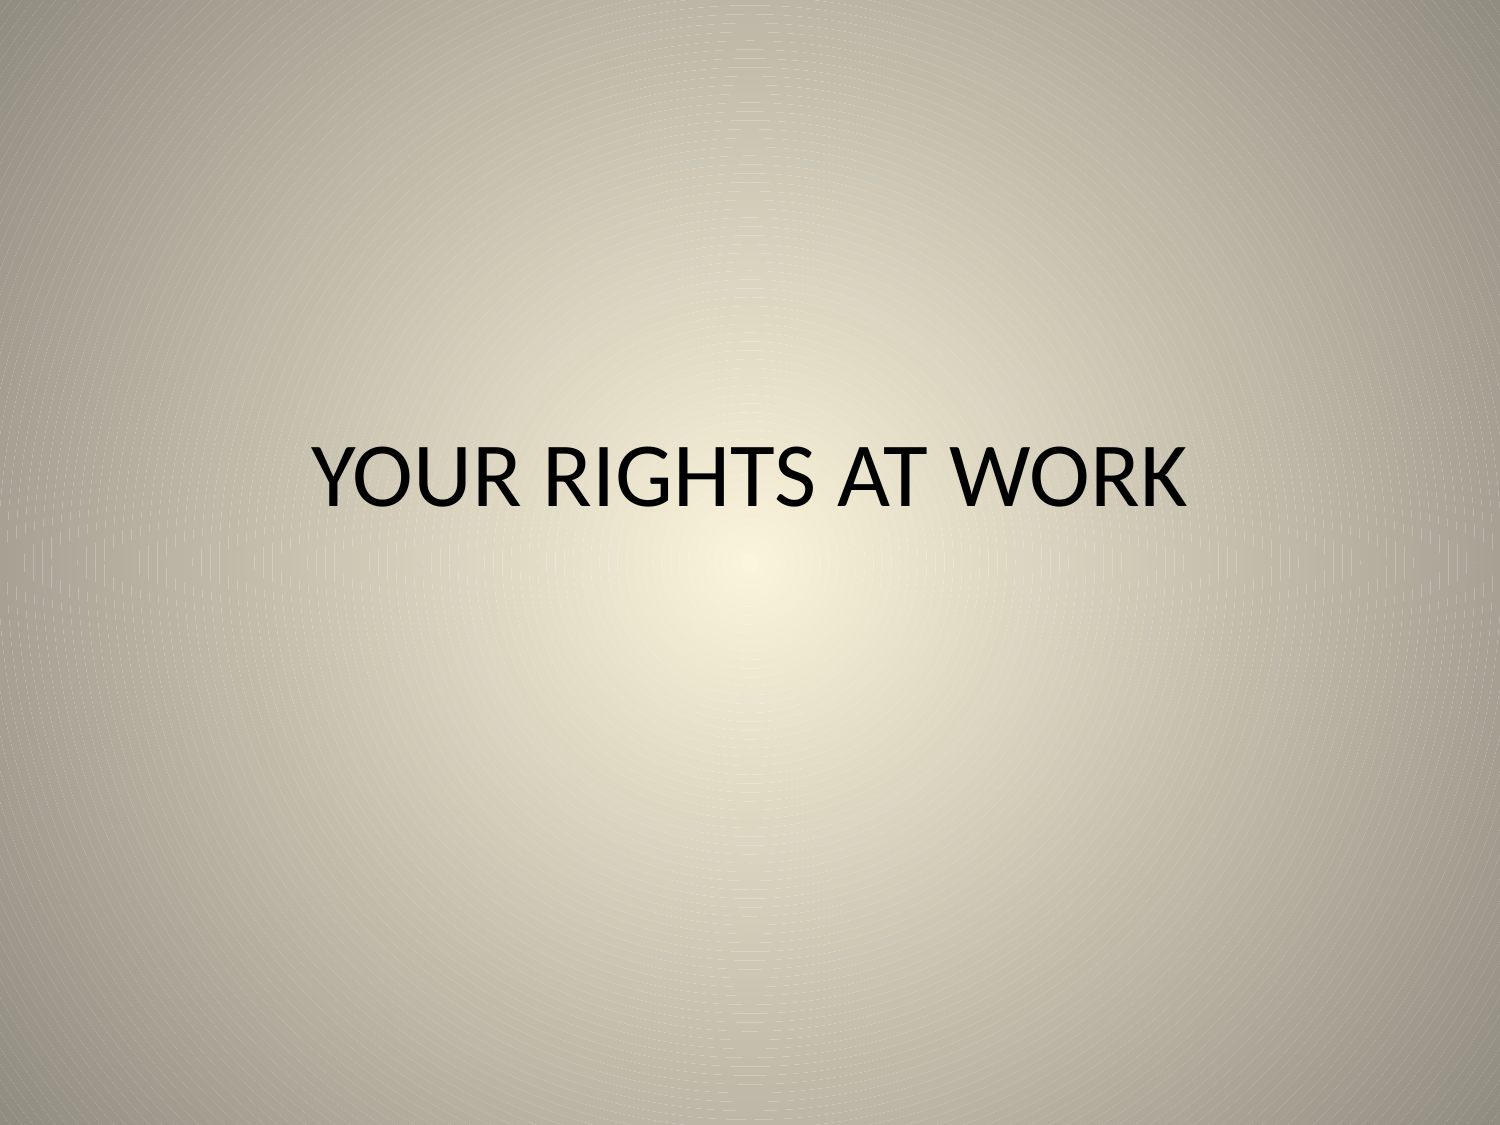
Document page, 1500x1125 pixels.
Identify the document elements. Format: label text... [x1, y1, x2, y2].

title YOUR RIGHTS AT WORK [112, 349, 1388, 591]
